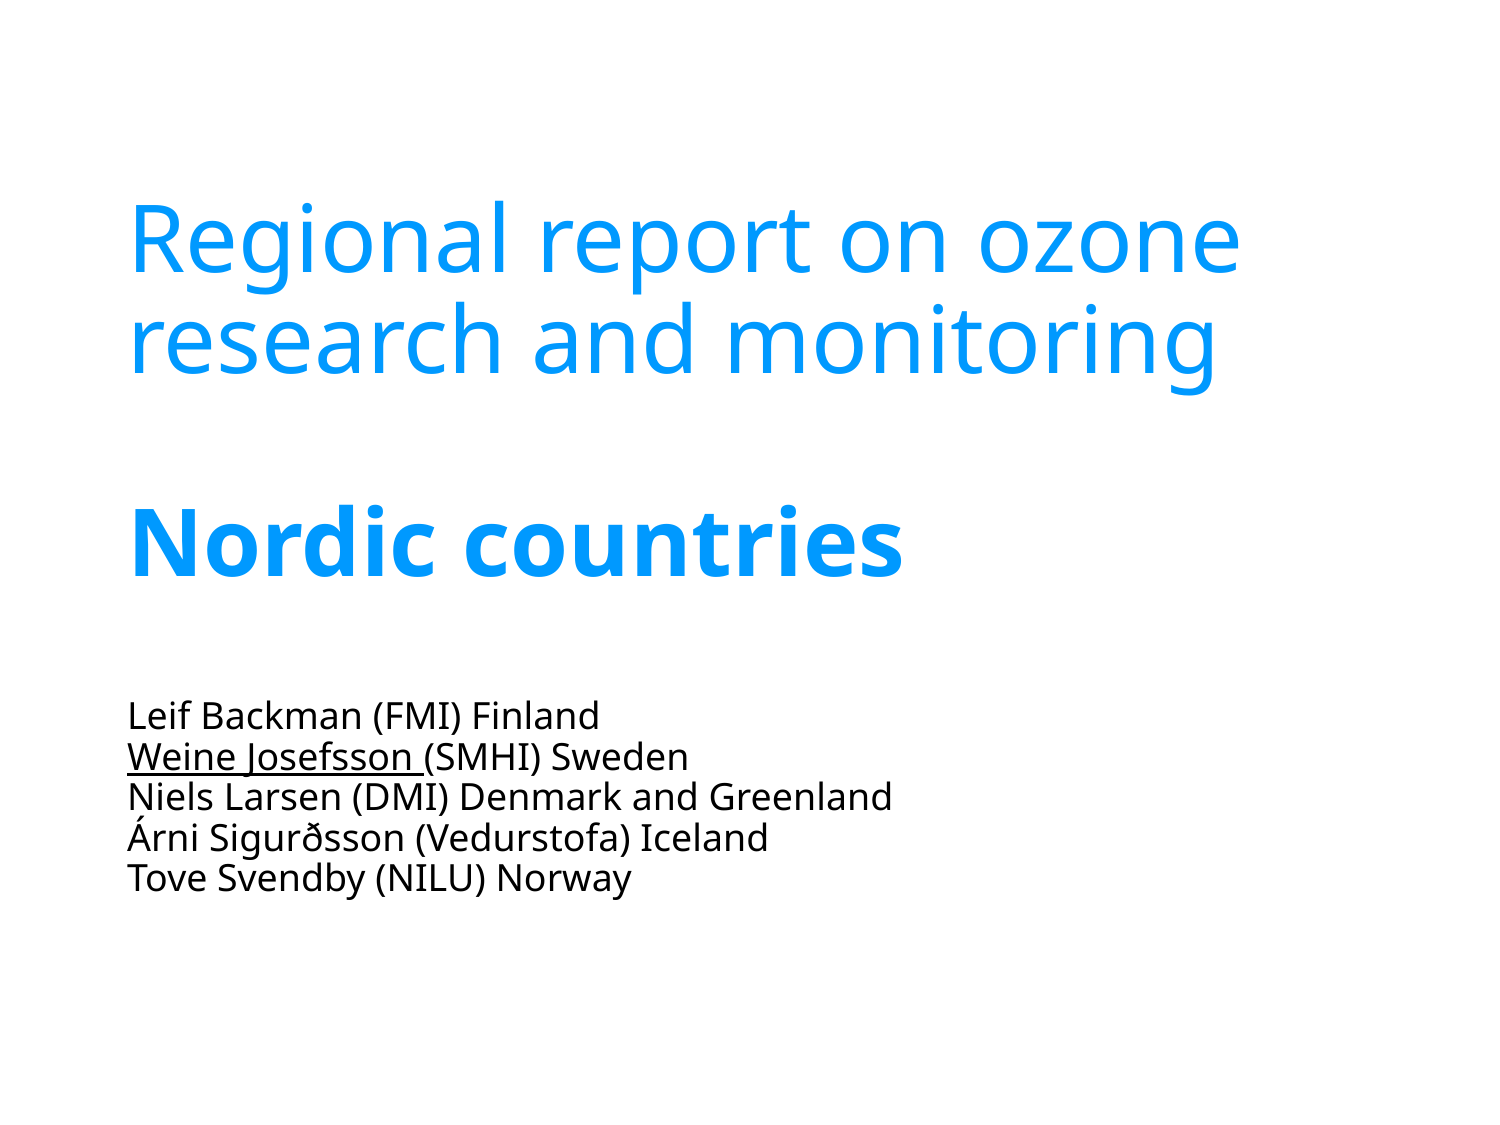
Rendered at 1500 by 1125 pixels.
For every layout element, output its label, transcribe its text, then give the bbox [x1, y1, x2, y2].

title Regional report on ozone research and monitoring Nordic countries Leif Backman (FMI) Finland Weine Josefsson (SMHI) Sweden Niels Larsen (DMI) Denmark and Greenland Árni Sigurðsson (Vedurstofa) Iceland Tove Svendby (NILU) Norway [112, 54, 1424, 953]
